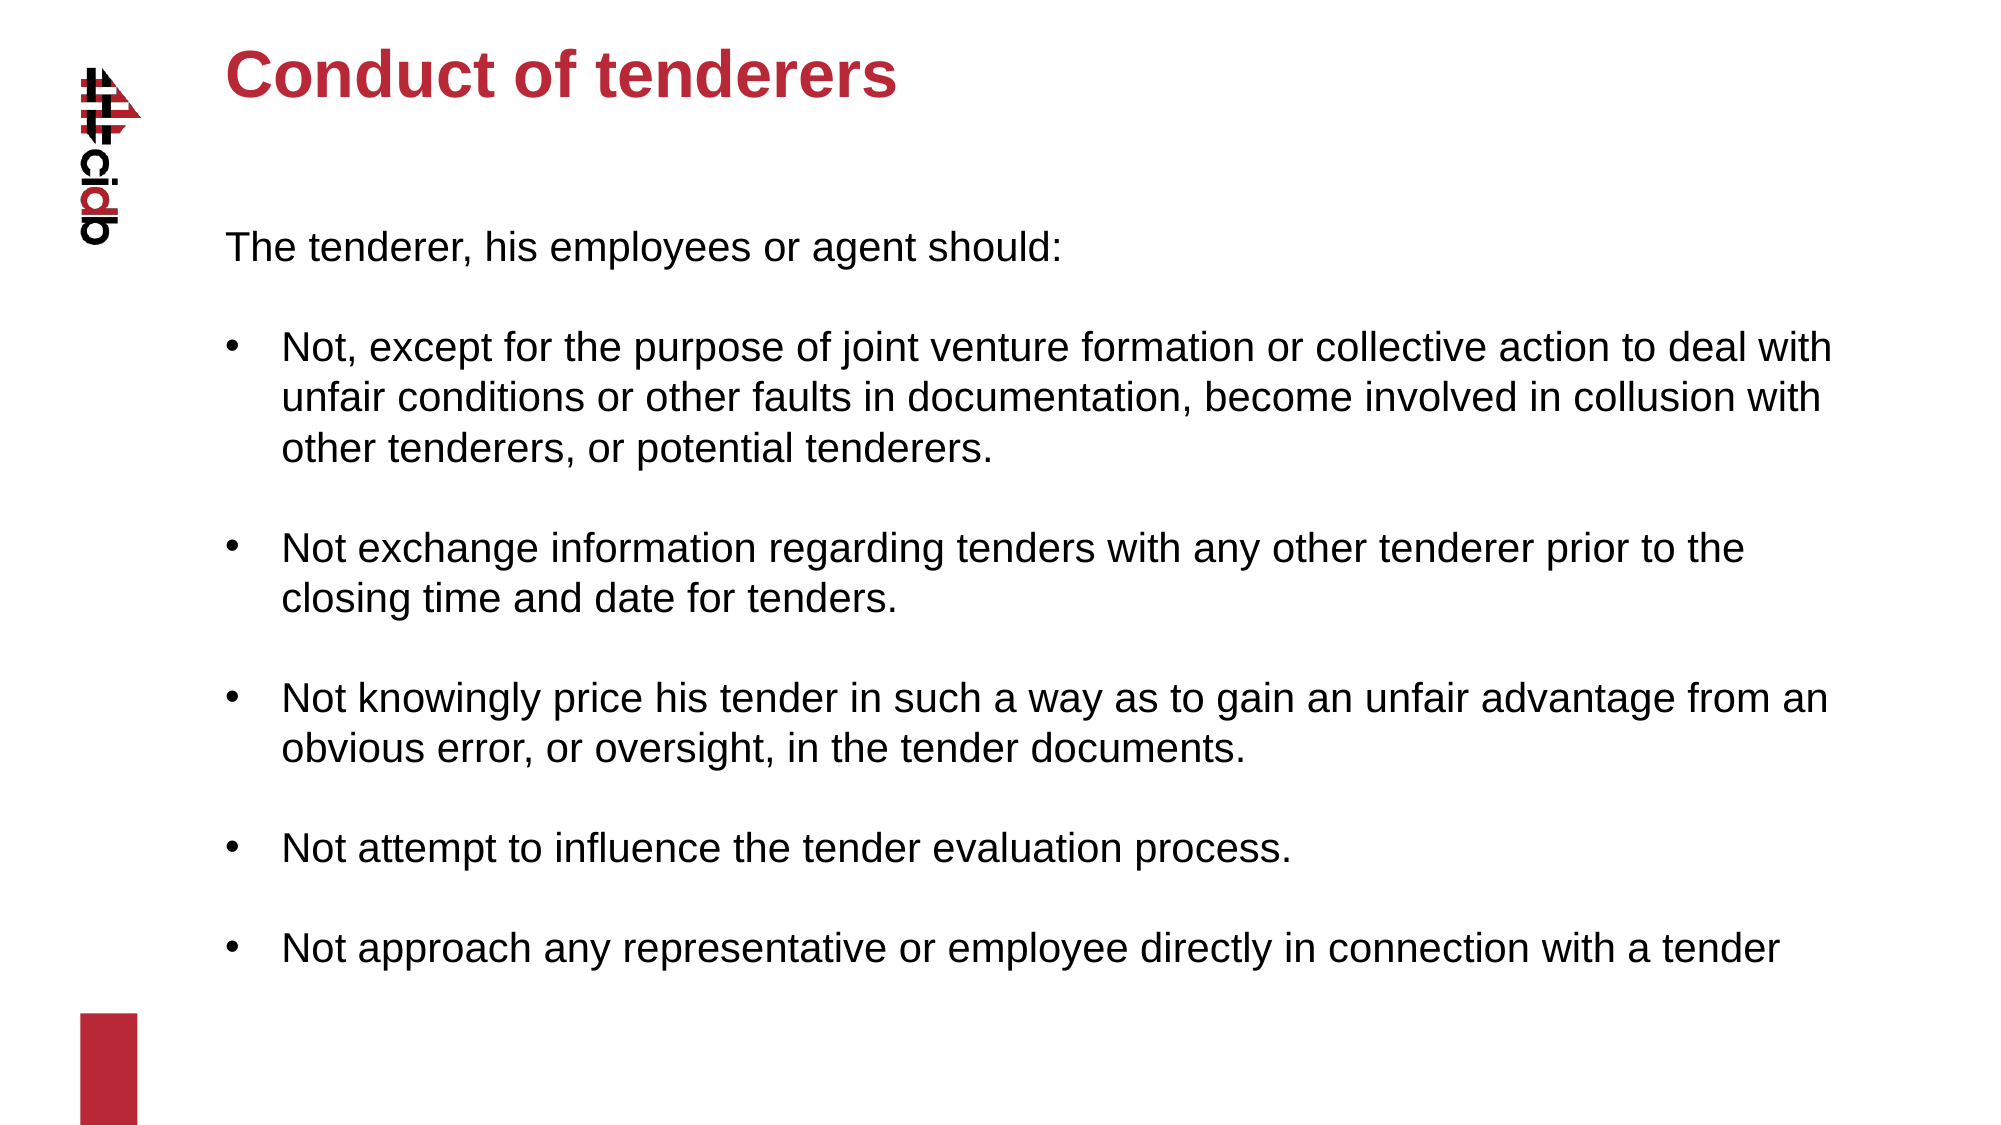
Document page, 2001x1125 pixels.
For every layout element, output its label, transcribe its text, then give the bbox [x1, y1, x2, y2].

list The tenderer, his employees or agent should: Not, except for the purpose of joint venture formation or collective action to deal with unfair conditions or other faults in documentation, become involved in collusion with other tenderers, or potential tenderers. Not exchange information regarding tenders with any other tenderer prior to the closing time and date for tenders. Not knowingly price his tender in such a way as to gain an unfair advantage from an obvious error, or oversight, in the tender documents. Not attempt to influence the tender evaluation process. Not approach any representative or employee directly in connection with a tender [225, 174, 1850, 1054]
title Conduct of tenderers [225, 31, 1608, 113]
picture [70, 60, 148, 253]
